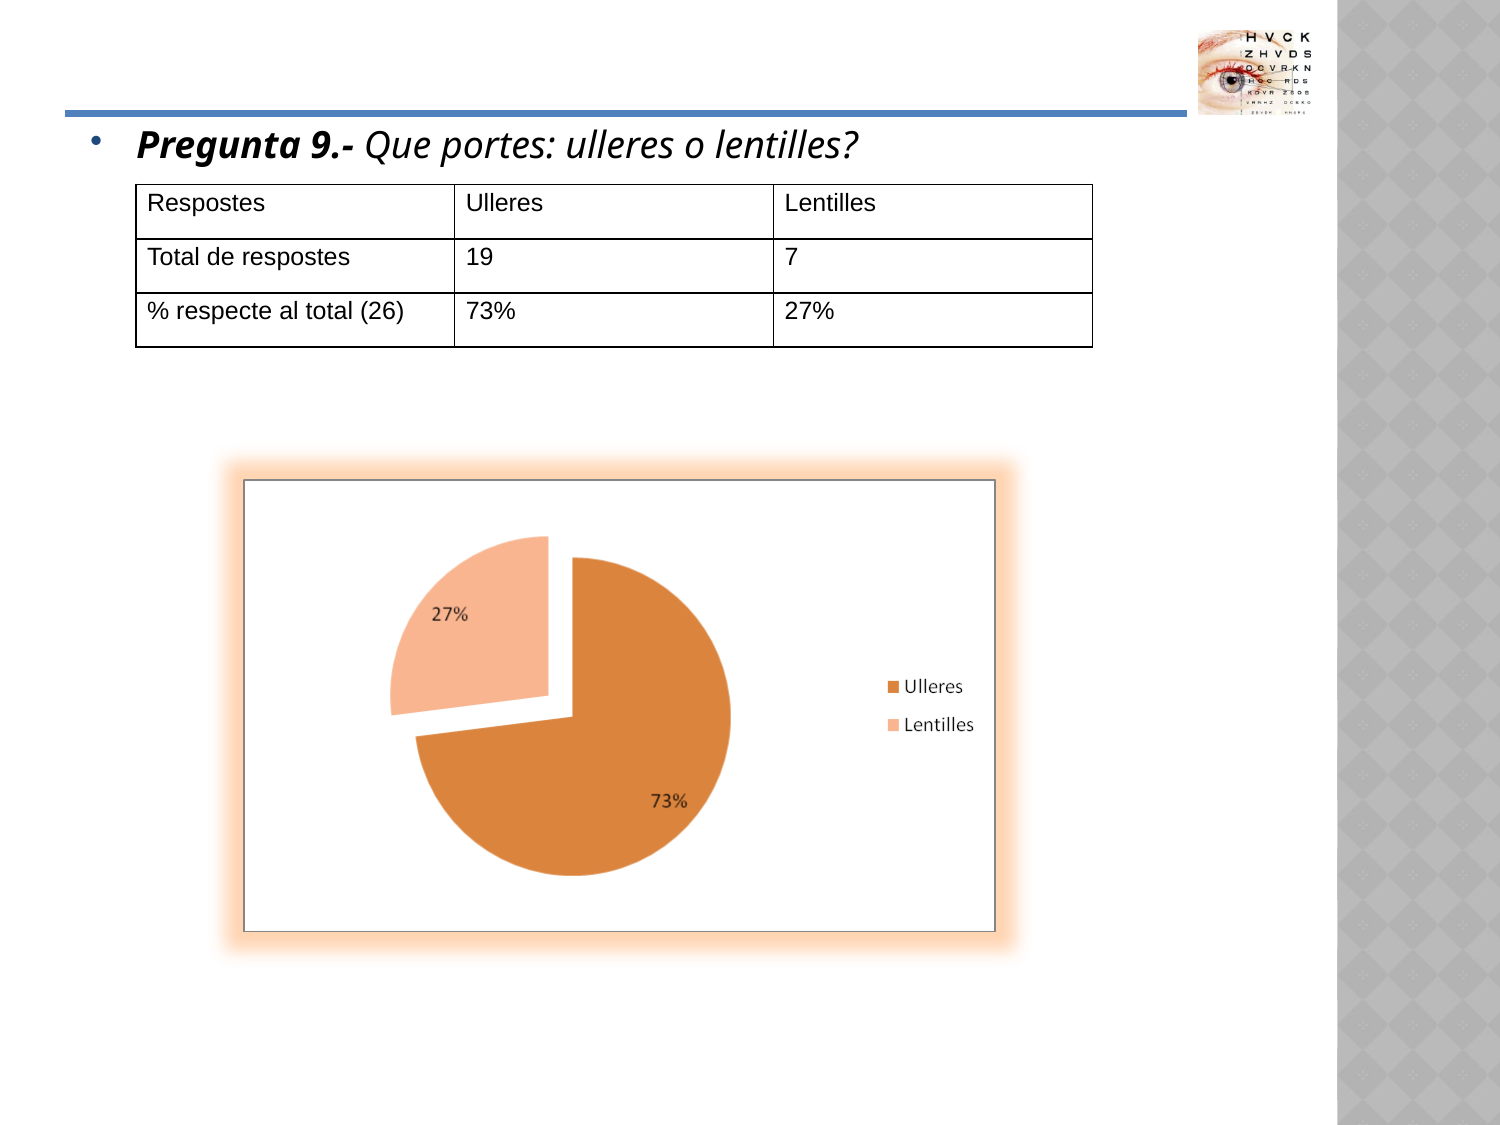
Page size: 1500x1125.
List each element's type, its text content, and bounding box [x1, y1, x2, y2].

table_cell 27% [774, 294, 1092, 346]
picture [1198, 30, 1311, 116]
picture [241, 479, 997, 933]
table_cell 7 [774, 240, 1092, 292]
table_header Respostes [137, 185, 454, 238]
table_cell 73% [455, 294, 773, 346]
table_cell % respecte al total (26) [137, 294, 454, 346]
table_header Ulleres [455, 185, 773, 238]
table_cell 19 [455, 240, 773, 292]
table_cell Total de respostes [137, 240, 454, 292]
list Pregunta 9.- Que portes: ulleres o lentilles? [76, 119, 1265, 244]
table_header Lentilles [774, 185, 1092, 238]
